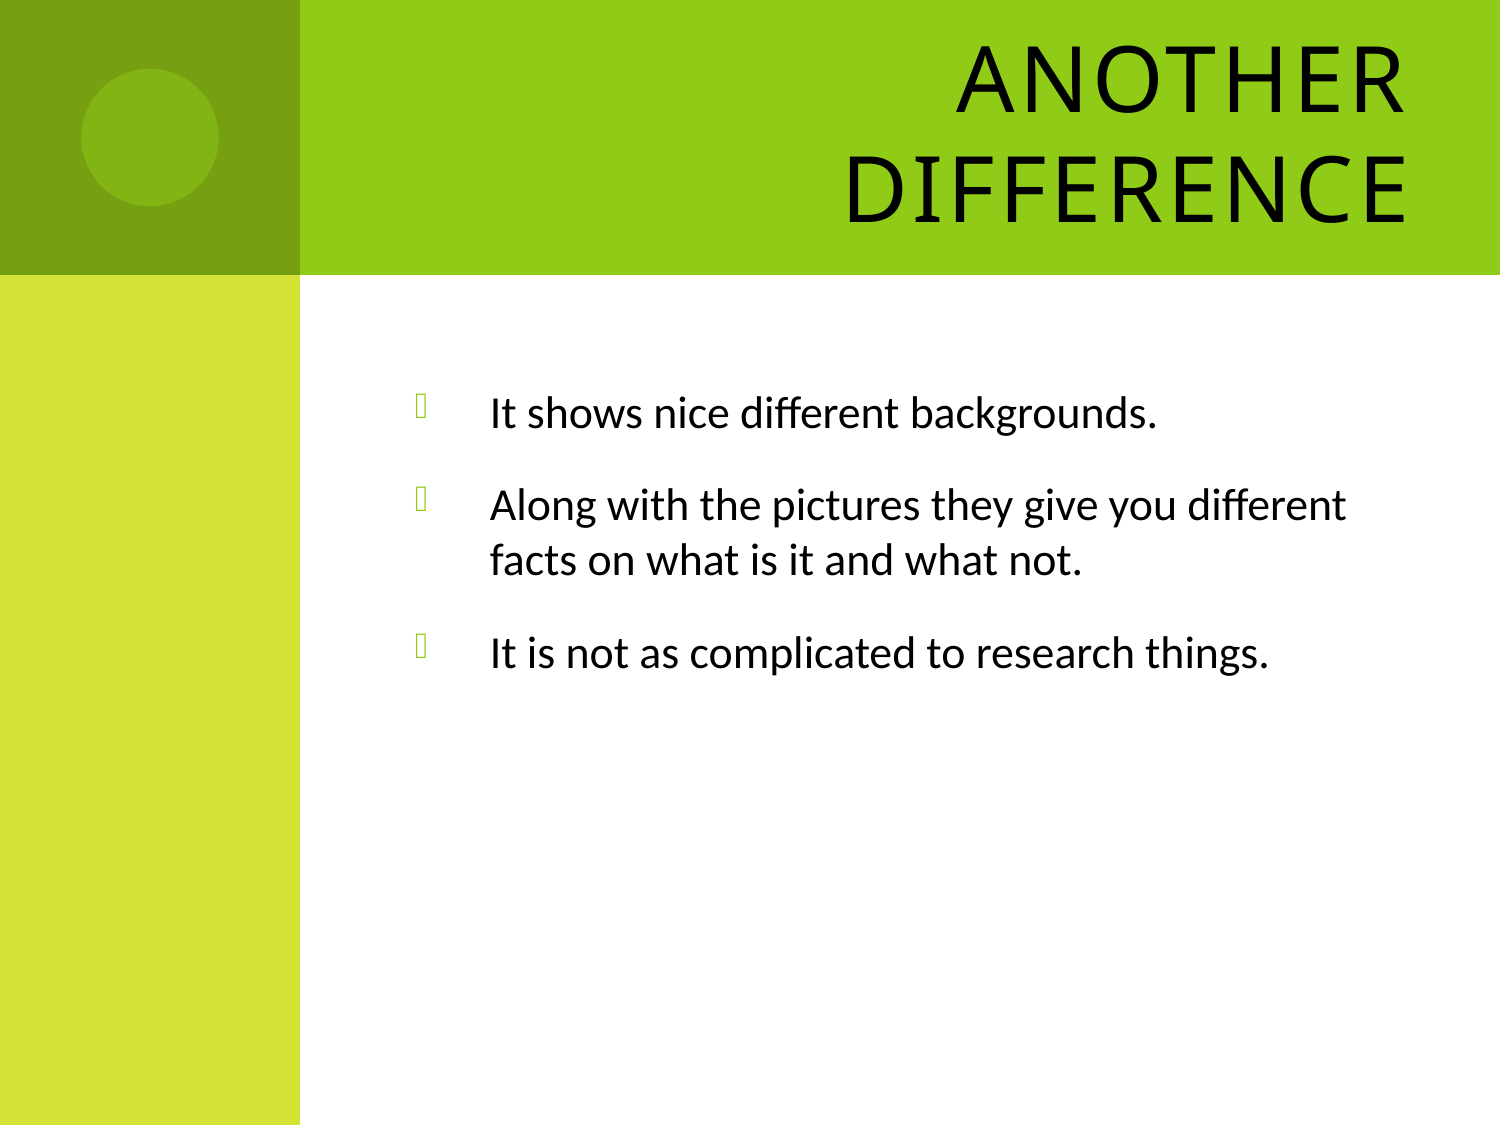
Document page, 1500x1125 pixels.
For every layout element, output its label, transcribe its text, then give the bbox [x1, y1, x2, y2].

title Another Difference [399, 37, 1425, 225]
list It shows nice different backgrounds. Along with the pictures they give you different facts on what is it and what not. It is not as complicated to research things. [399, 375, 1425, 1005]
